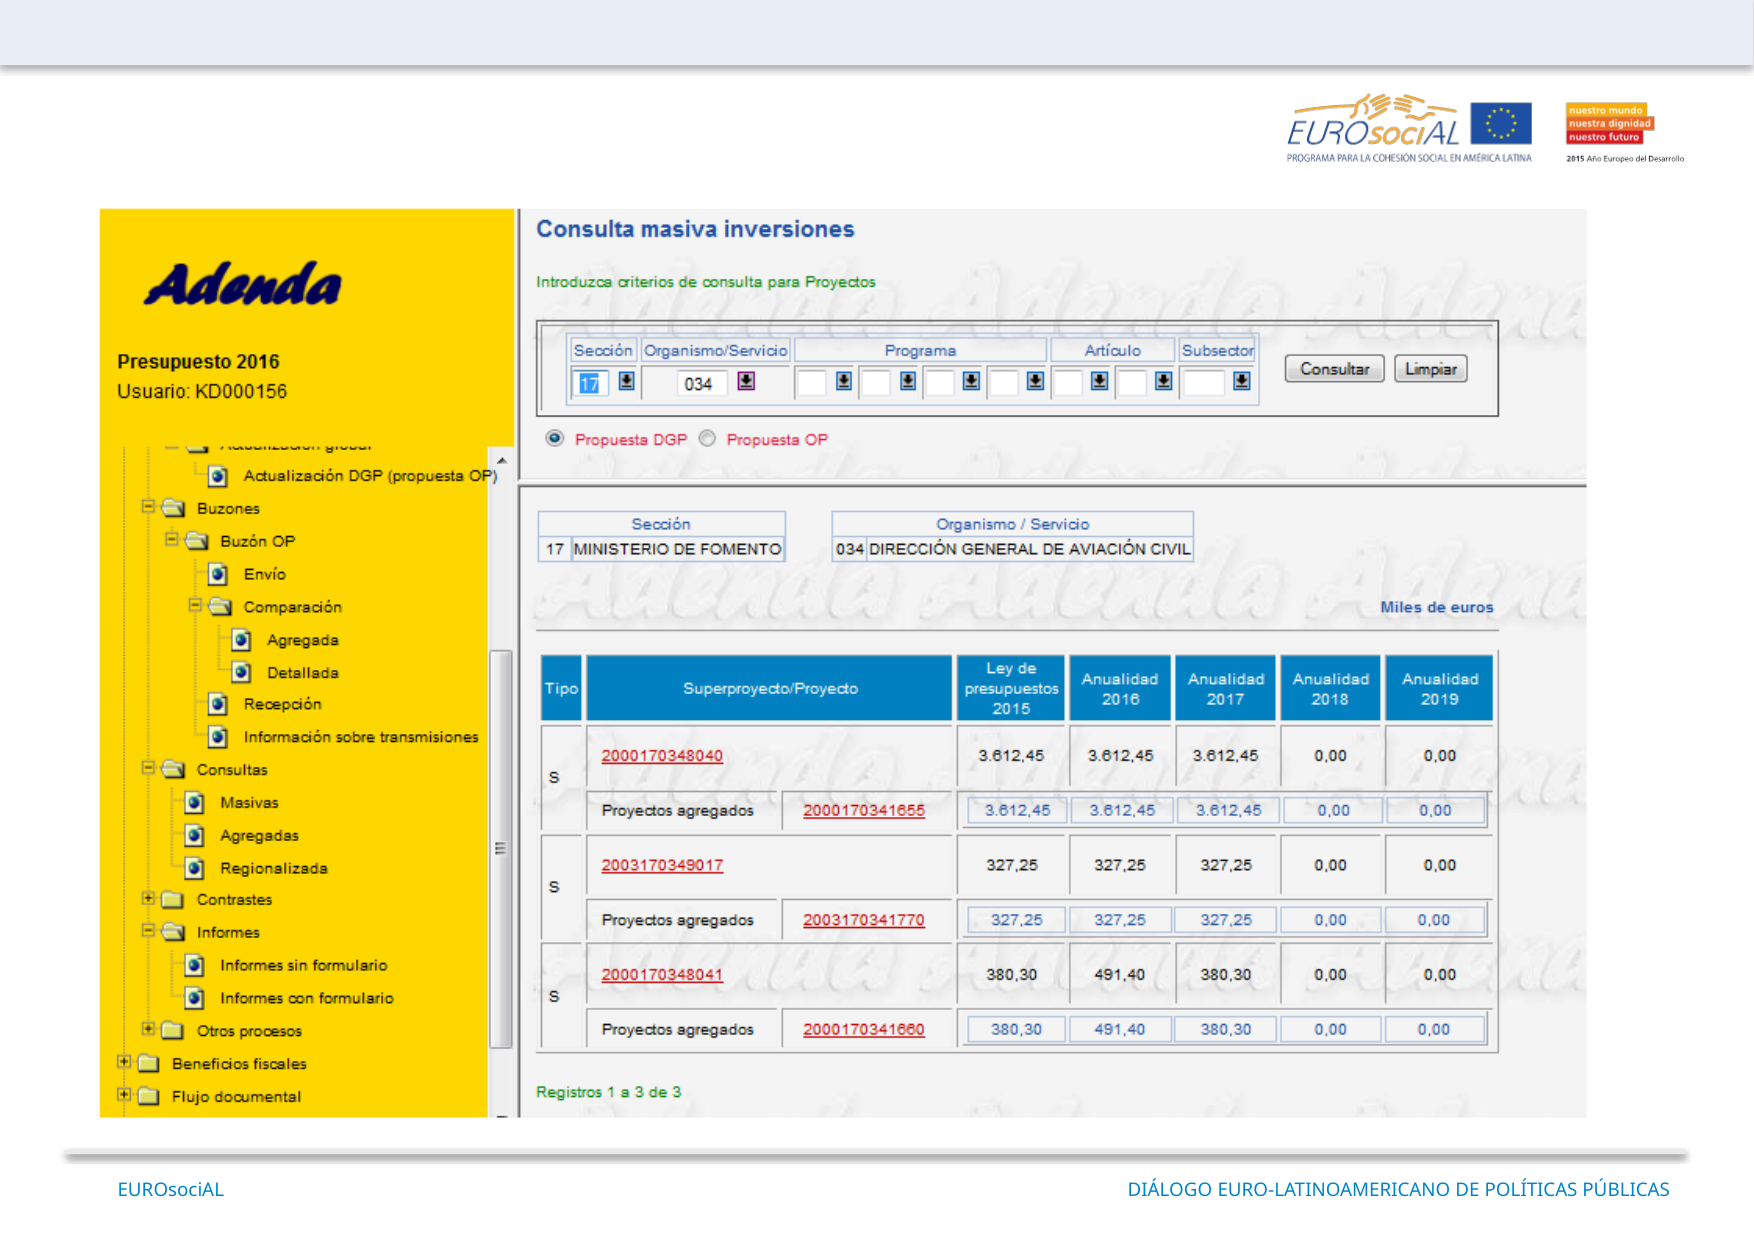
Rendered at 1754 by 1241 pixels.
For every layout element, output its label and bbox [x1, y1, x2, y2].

picture [1278, 88, 1692, 173]
picture [96, 206, 1590, 1122]
